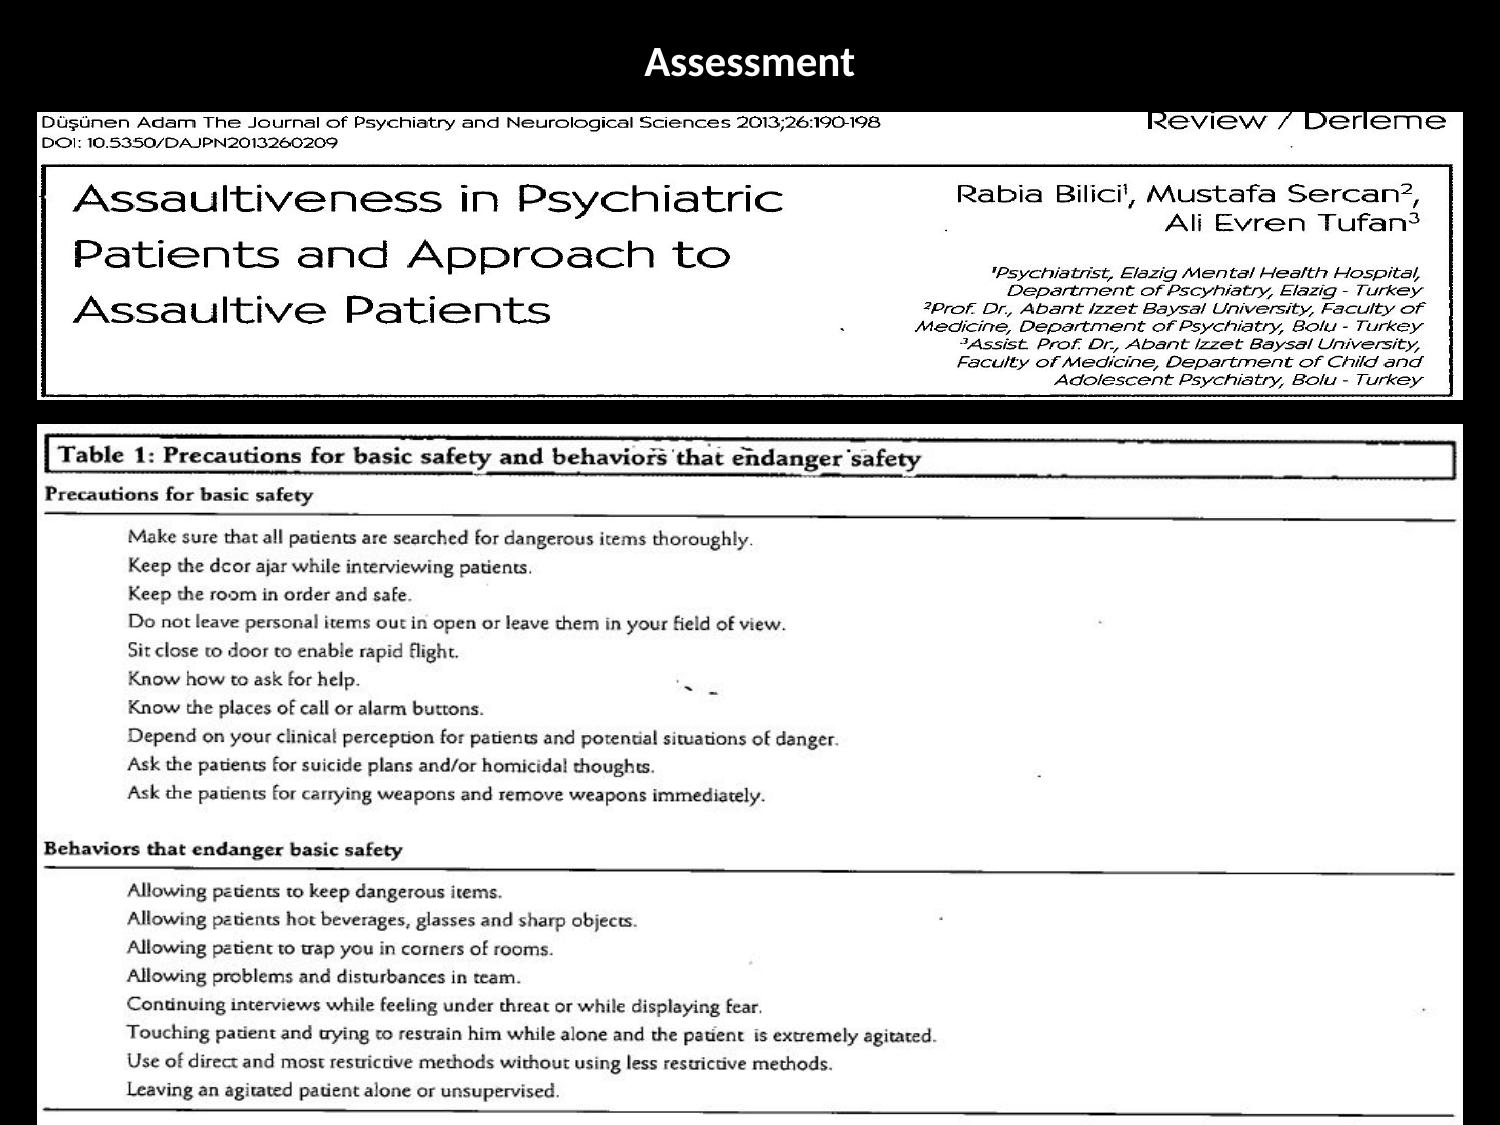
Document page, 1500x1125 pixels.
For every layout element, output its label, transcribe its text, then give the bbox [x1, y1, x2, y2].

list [37, 112, 1463, 401]
title Assessment [75, 24, 1425, 93]
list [37, 424, 1463, 1125]
